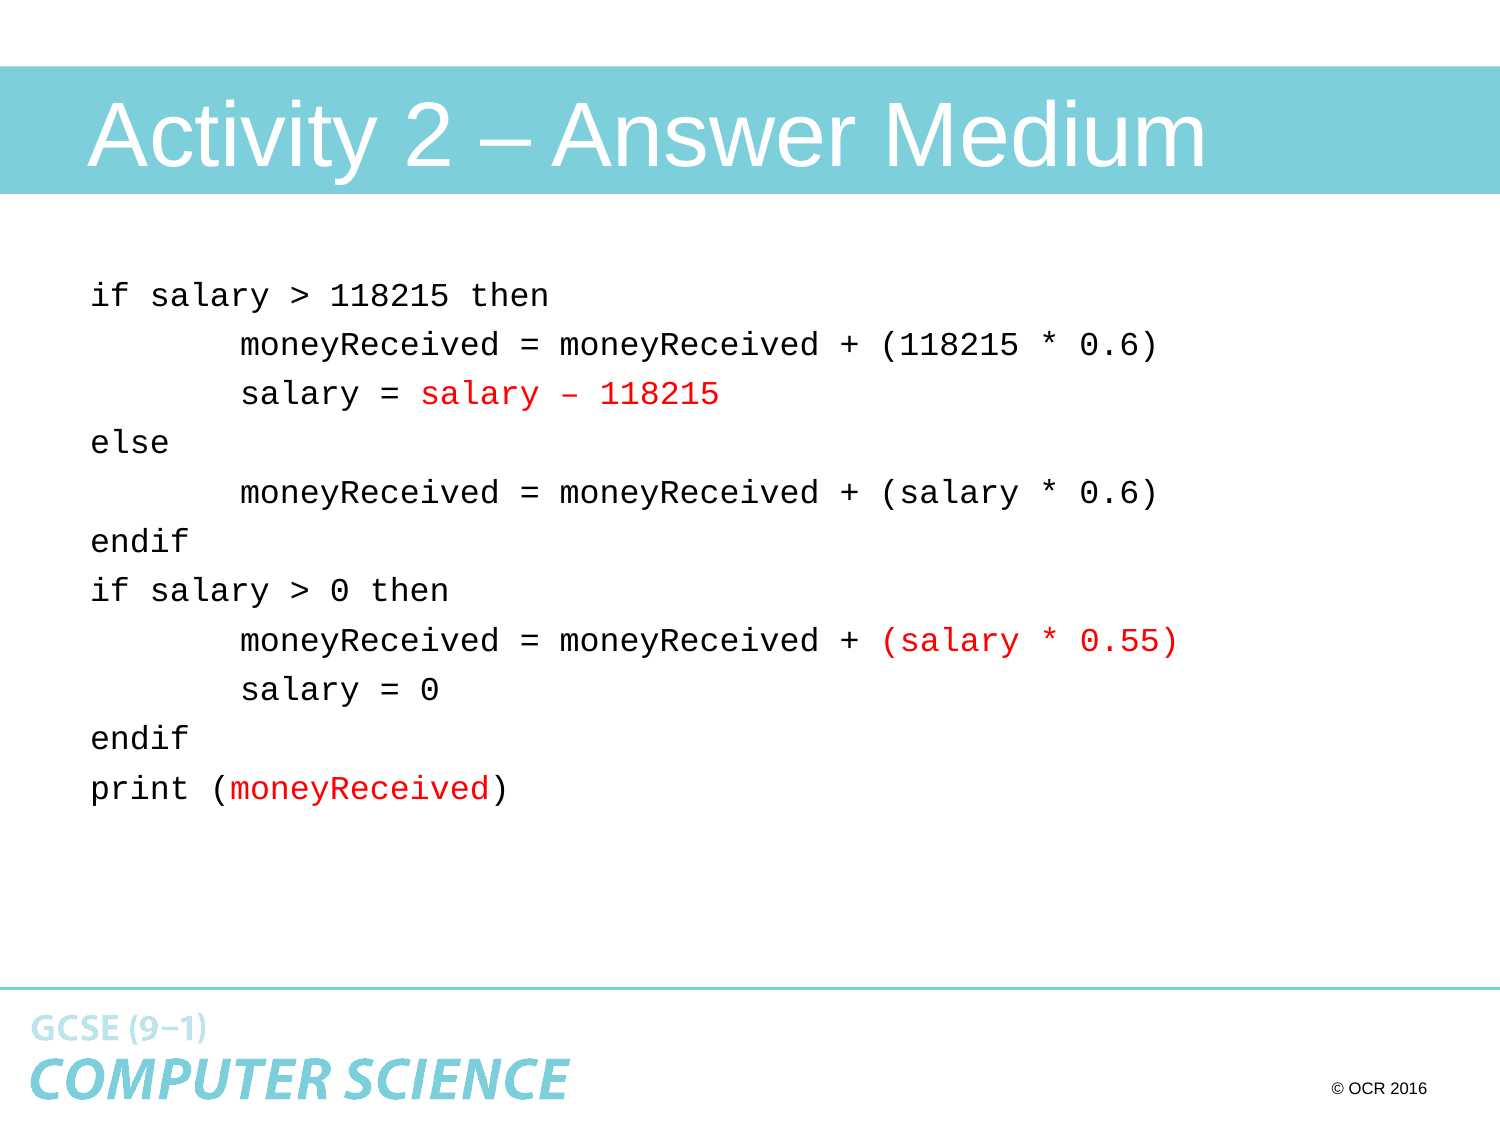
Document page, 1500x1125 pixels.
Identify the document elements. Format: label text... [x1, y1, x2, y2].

list if salary > 118215 then moneyReceived = moneyReceived + (118215 * 0.6) salary = salary – 118215 else moneyReceived = moneyReceived + (salary * 0.6) endif if salary > 0 then moneyReceived = moneyReceived + (salary * 0.55) salary = 0 endif print (moneyReceived) [75, 262, 1425, 965]
title Activity 2 – Answer Medium [0, 66, 1500, 194]
picture [0, 987, 1500, 1124]
